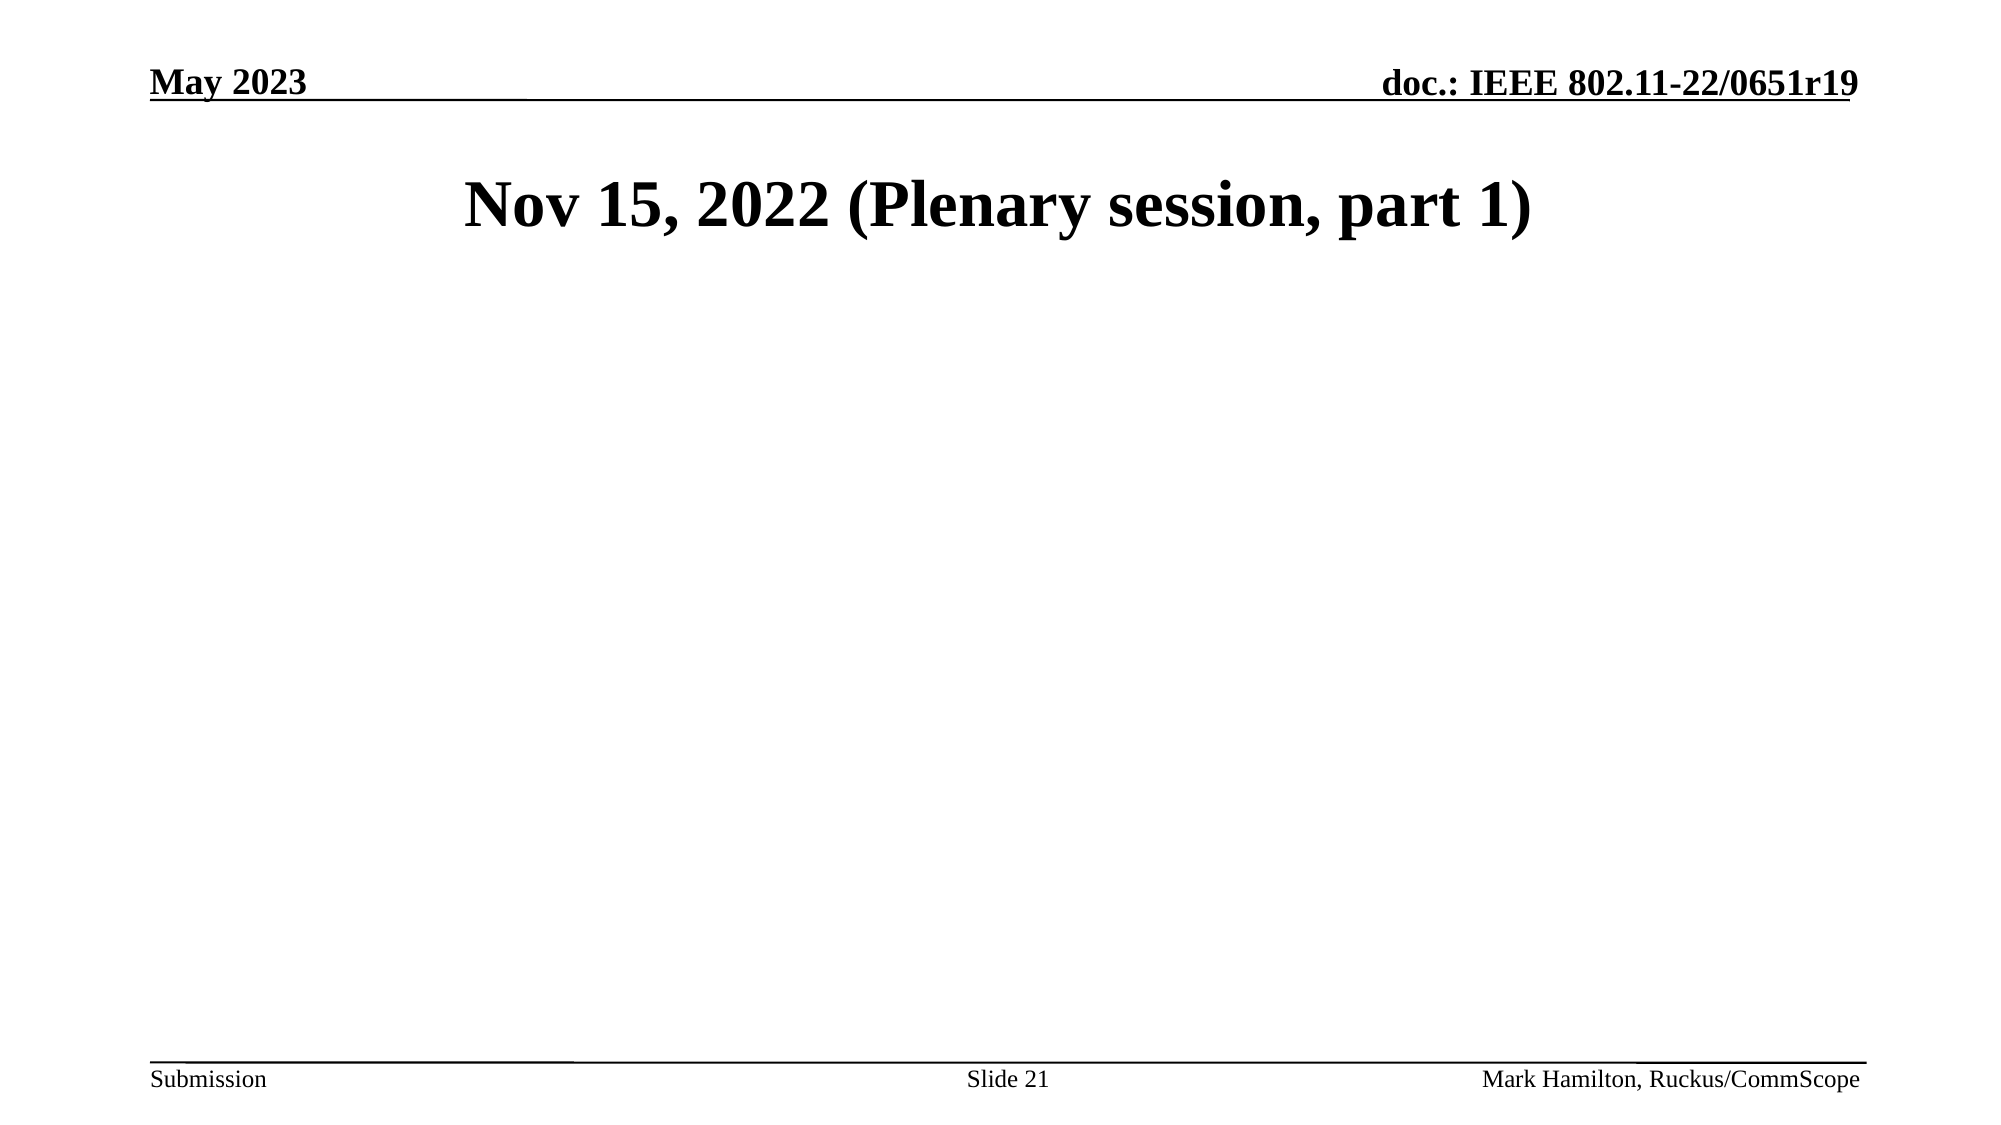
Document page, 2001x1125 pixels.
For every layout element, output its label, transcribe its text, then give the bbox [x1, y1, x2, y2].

title Nov 15, 2022 (Plenary session, part 1) [149, 112, 1850, 288]
slide_number Slide 21 [950, 1061, 1067, 1123]
